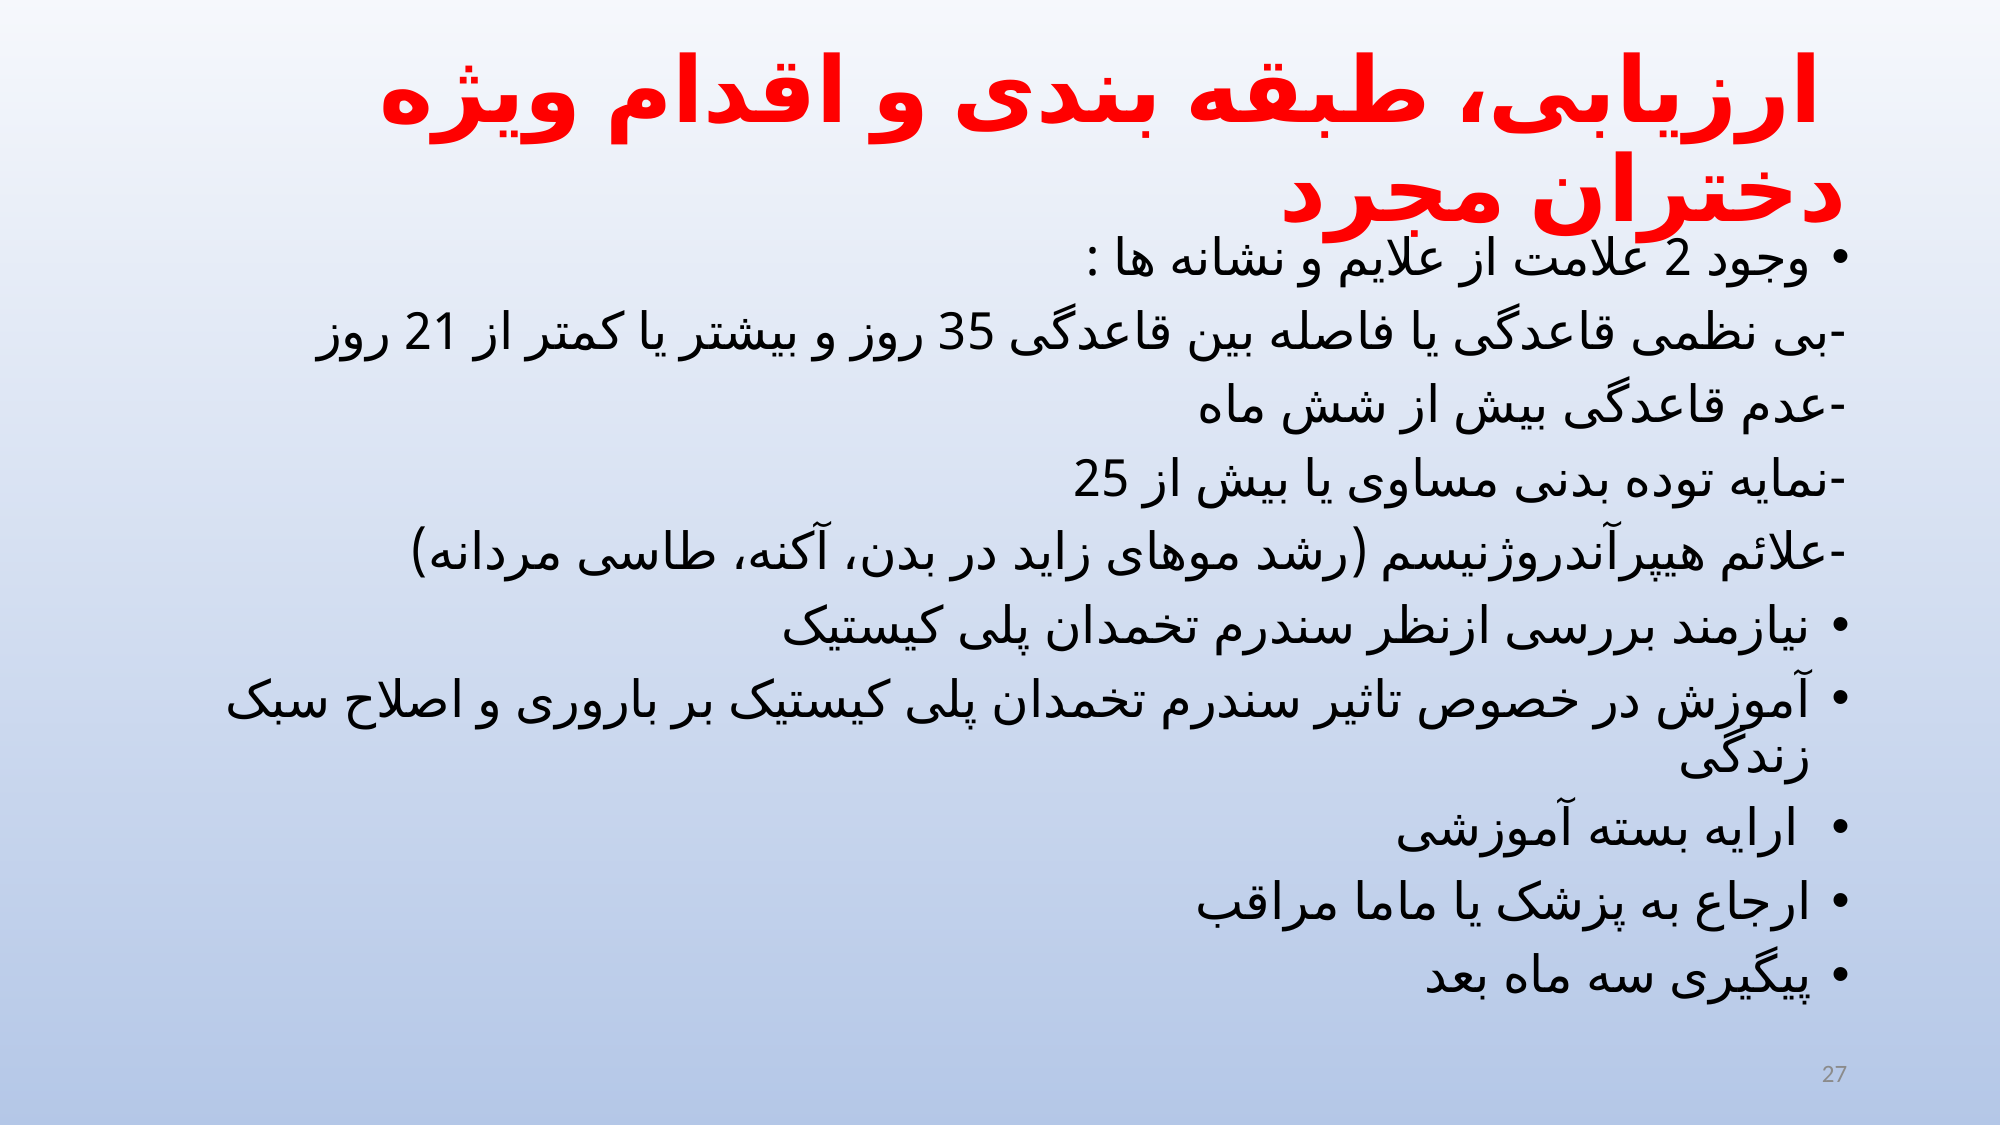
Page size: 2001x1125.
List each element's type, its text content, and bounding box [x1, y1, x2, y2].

list وجود 2 علامت از علایم و نشانه ها : -بی نظمی قاعدگی یا فاصله بین قاعدگی 35 روز و بیشتر یا کمتر از 21 روز -عدم قاعدگی بیش از شش ماه -نمایه توده بدنی مساوی یا بیش از 25 -علائم هیپرآندروژنیسم (رشد موهای زاید در بدن، آکنه، طاسی مردانه) نیازمند بررسی ازنظر سندرم تخمدان پلی کیستیک آموزش در خصوص تاثیر سندرم تخمدان پلی کیستیک بر باروری و اصلاح سبک زندگی ارایه بسته آموزشی ارجاع به پزشک یا ماما مراقب پیگیری سه ماه بعد [137, 223, 1863, 1014]
slide_number 27 [1412, 1042, 1863, 1103]
title ارزیابی، طبقه بندی و اقدام ویژه دختران مجرد [137, 59, 1863, 223]
